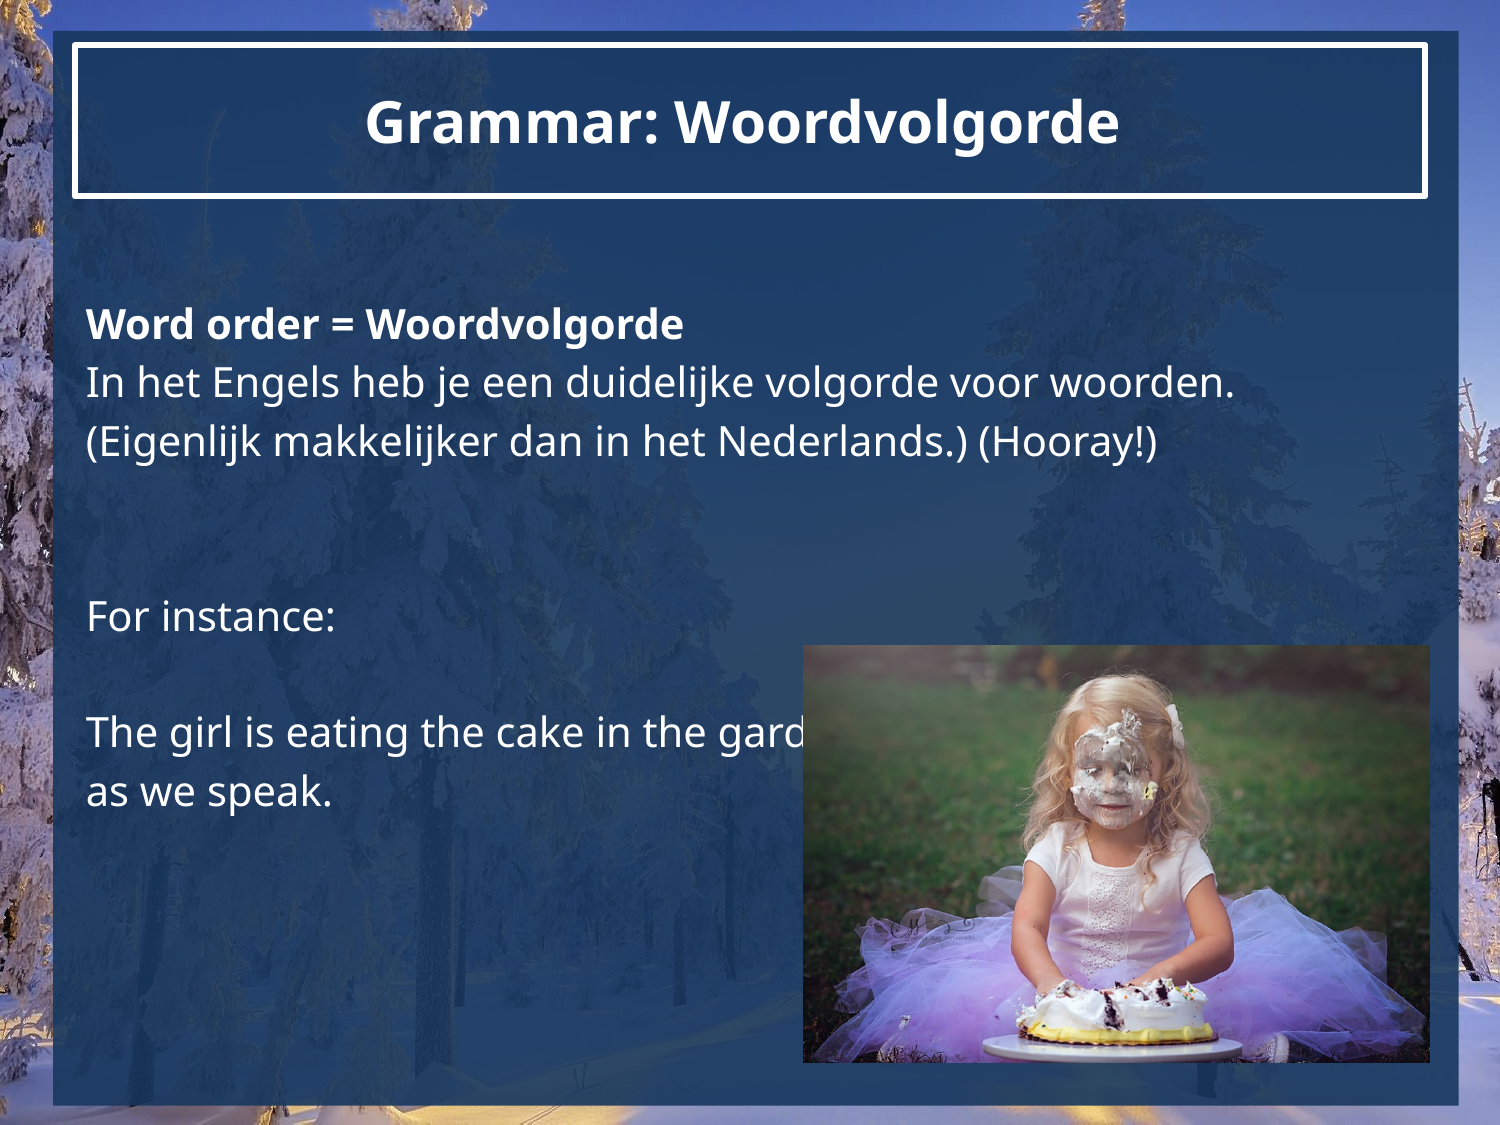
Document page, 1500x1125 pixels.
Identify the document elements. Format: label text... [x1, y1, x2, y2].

picture [0, 0, 1500, 1125]
list Word order = Woordvolgorde In het Engels heb je een duidelijke volgorde voor woorden. (Eigenlijk makkelijker dan in het Nederlands.) (Hooray!) For instance: The girl is eating the cake in the garden as we speak. [70, 231, 1421, 1071]
title Grammar: Woordvolgorde [72, 42, 1428, 199]
